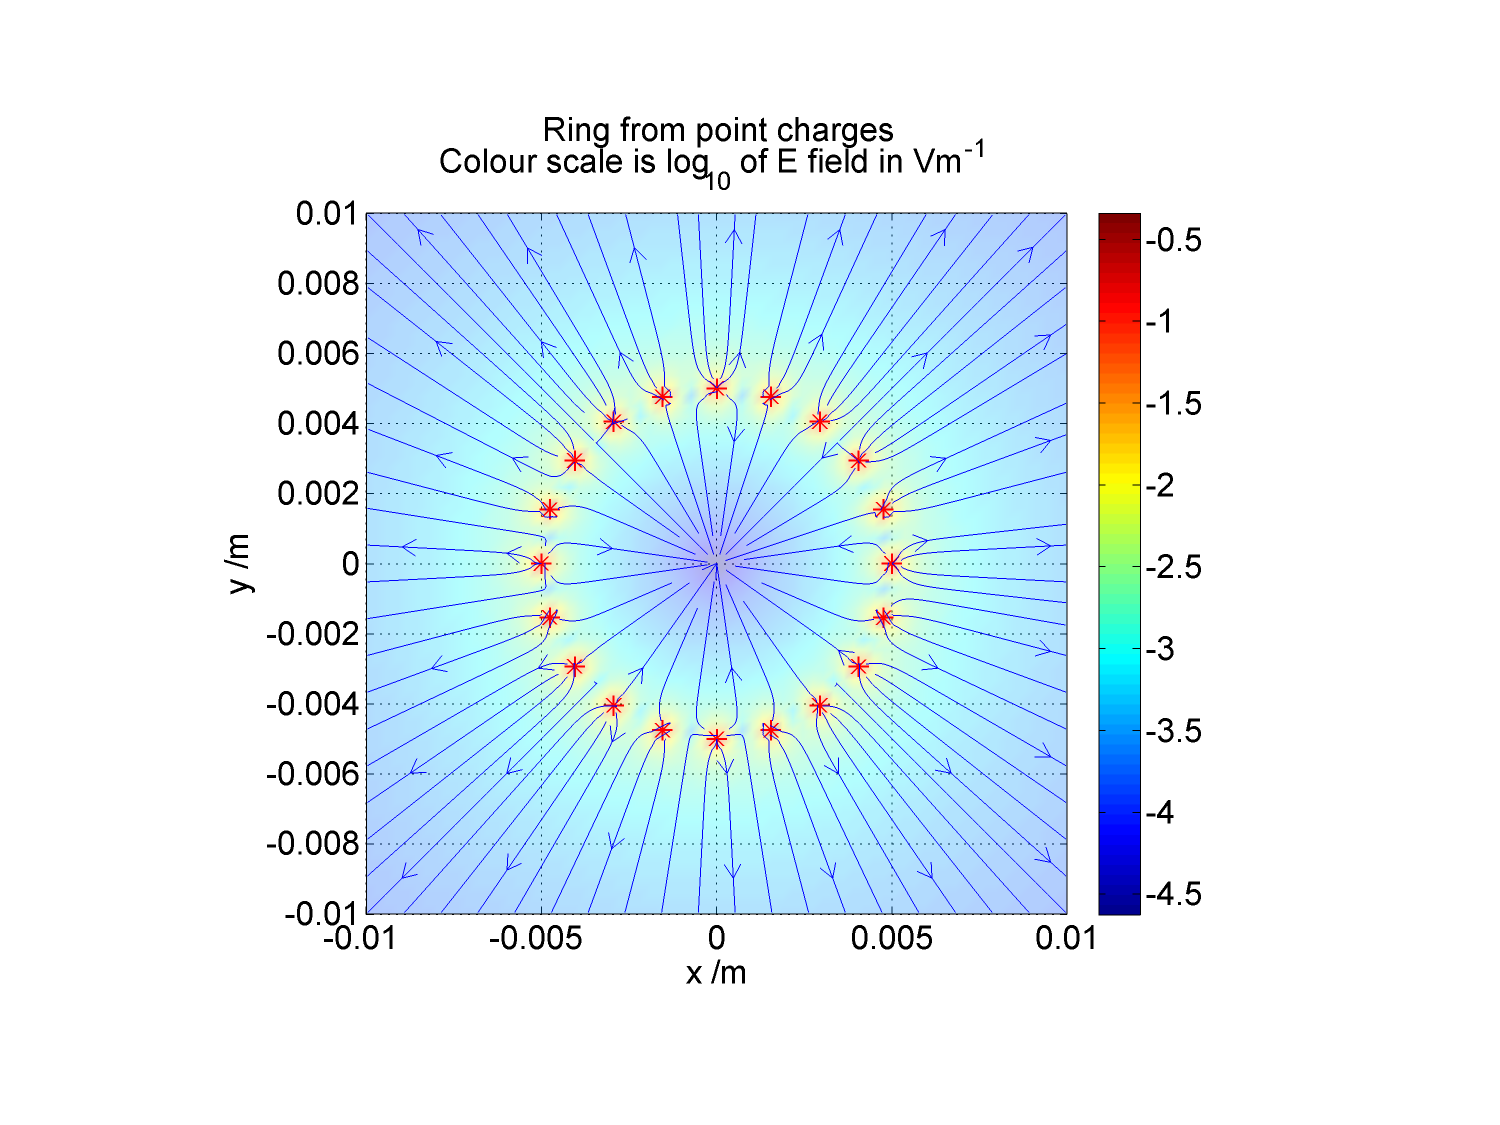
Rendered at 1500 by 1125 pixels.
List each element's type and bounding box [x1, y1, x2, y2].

picture [149, 111, 1351, 1014]
